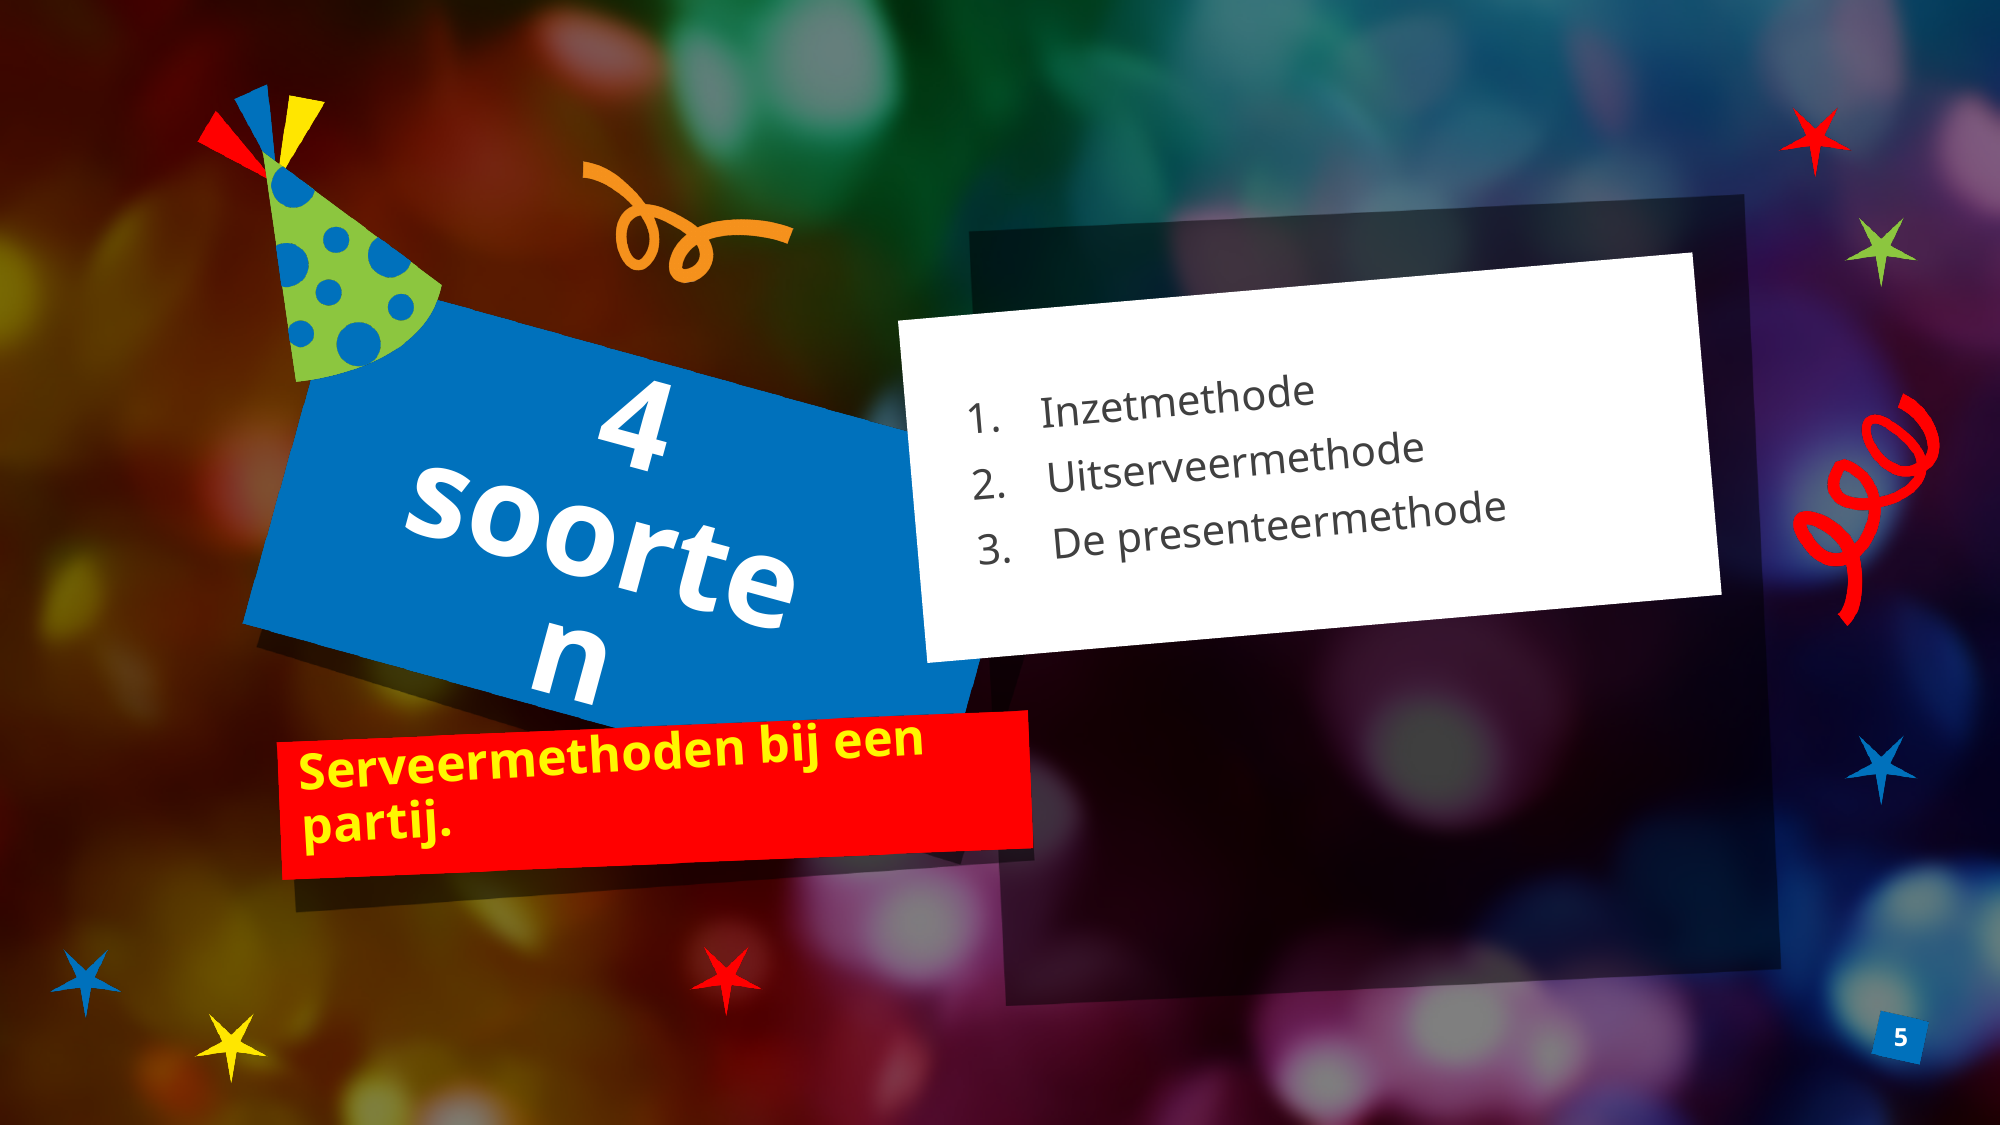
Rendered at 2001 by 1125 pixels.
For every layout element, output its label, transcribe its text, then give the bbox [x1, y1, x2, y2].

list Inzetmethode Uitserveermethode De presenteermethode [897, 252, 1722, 663]
list Serveermethoden bij een partij. [282, 710, 1001, 864]
slide_number 5 [1866, 1008, 1936, 1069]
title 4 soorten [322, 349, 885, 745]
picture [0, 0, 2000, 1125]
